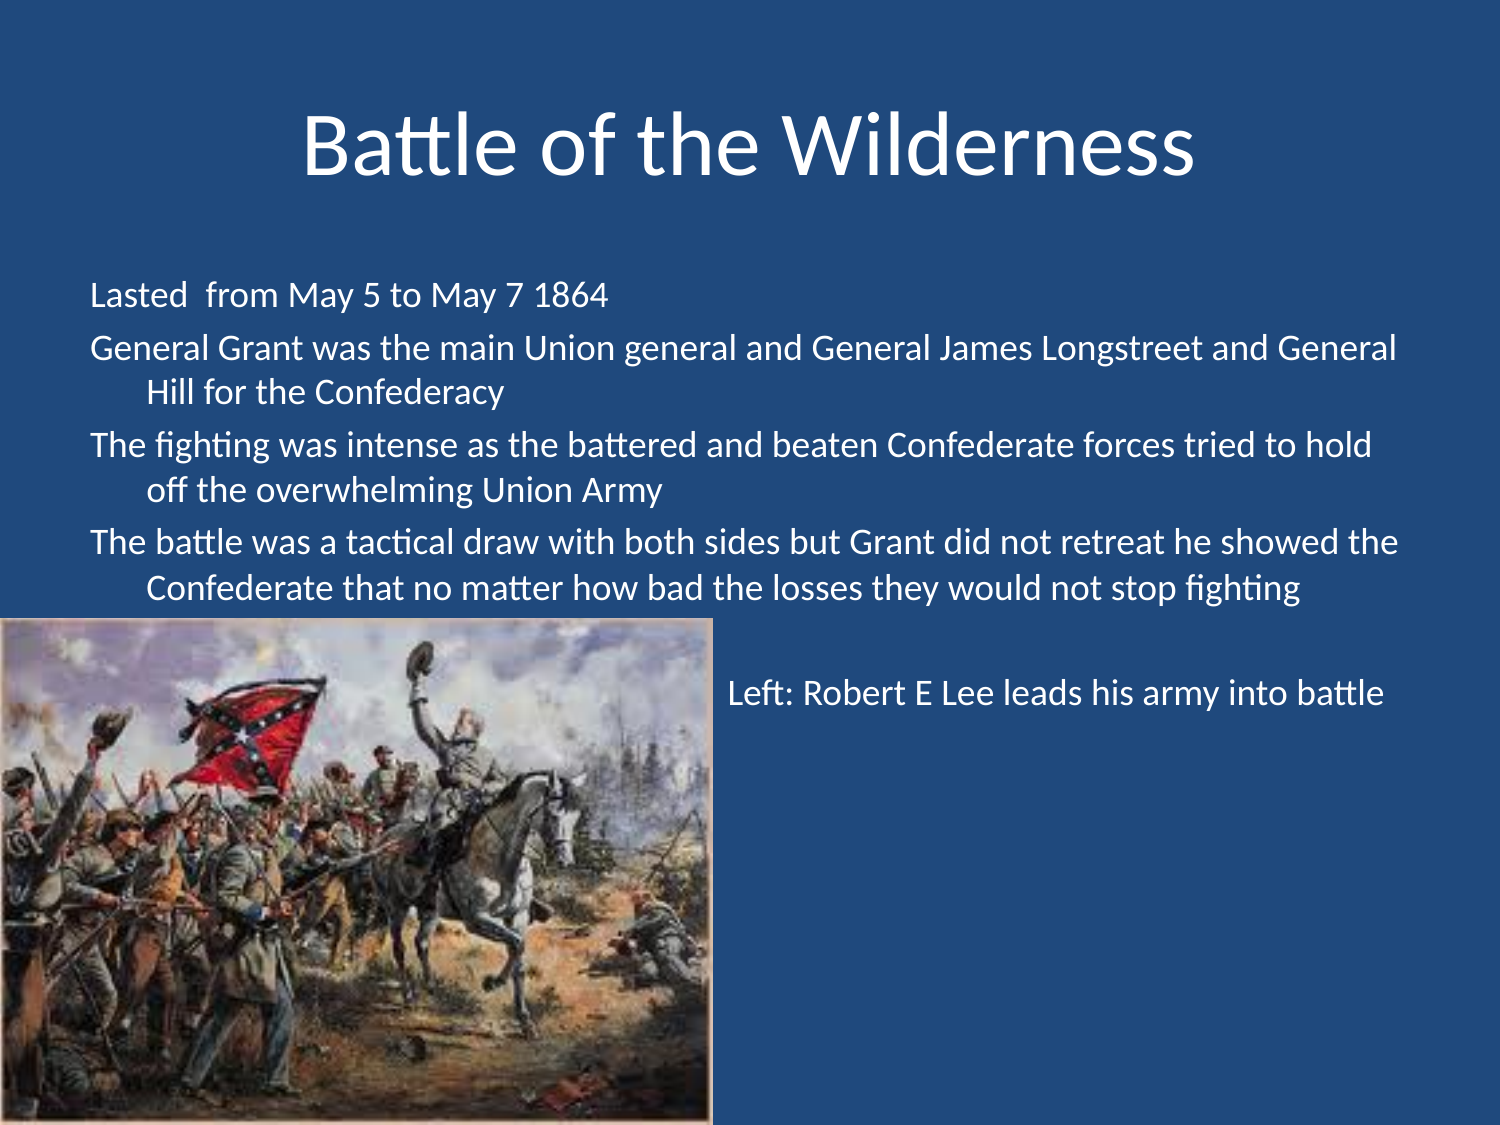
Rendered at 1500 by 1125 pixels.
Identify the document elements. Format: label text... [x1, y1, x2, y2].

list Lasted from May 5 to May 7 1864 General Grant was the main Union general and General James Longstreet and General Hill for the Confederacy The fighting was intense as the battered and beaten Confederate forces tried to hold off the overwhelming Union Army The battle was a tactical draw with both sides but Grant did not retreat he showed the Confederate that no matter how bad the losses they would not stop fighting Left: Robert E Lee leads his army into battle [75, 262, 1425, 1005]
title Battle of the Wilderness [75, 45, 1425, 233]
picture [0, 618, 713, 1125]
